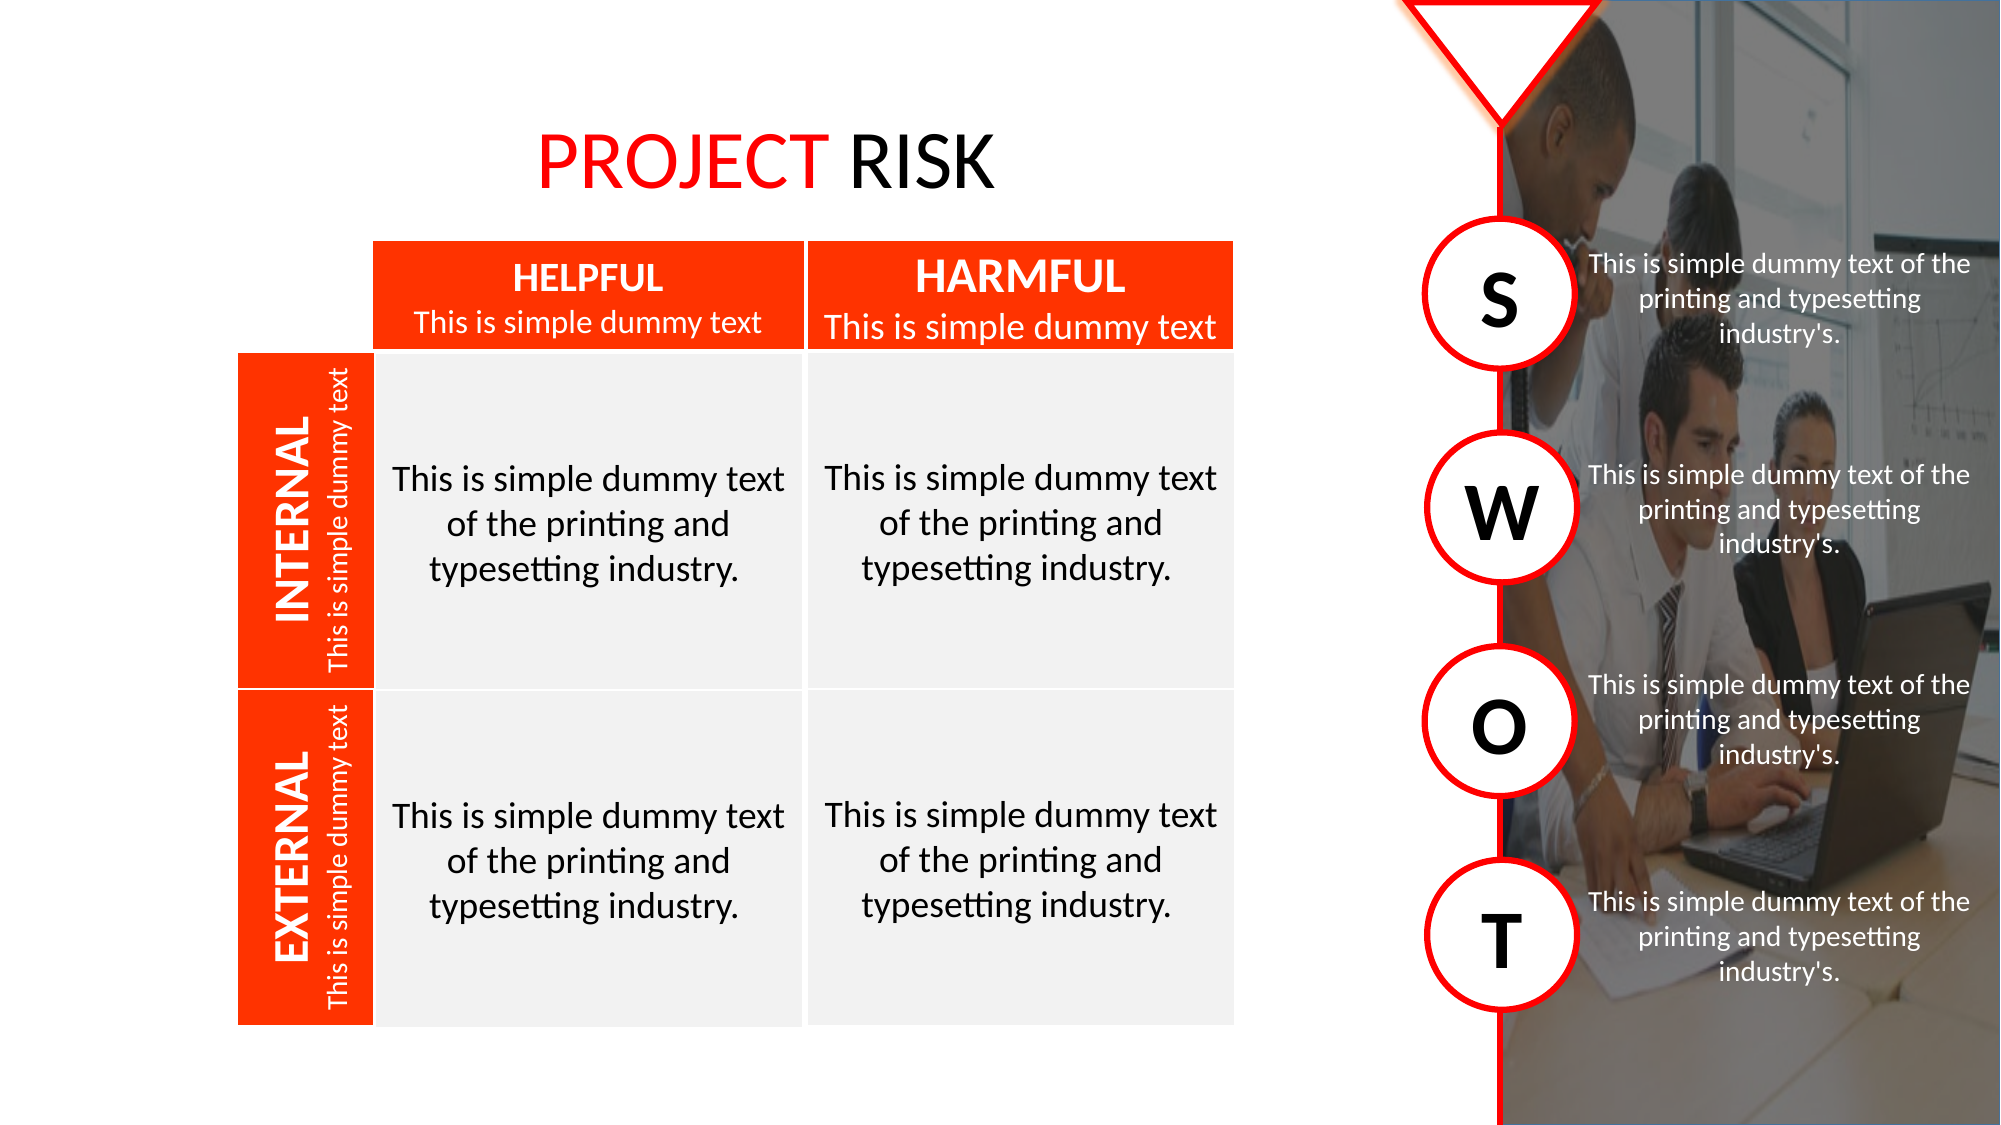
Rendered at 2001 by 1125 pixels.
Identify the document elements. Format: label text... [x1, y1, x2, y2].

text_box PROJECT RISK [411, 90, 1121, 220]
text_box O [1423, 645, 1499, 798]
picture [1499, 0, 2000, 1125]
text_box This is simple dummy text of the printing and typesetting industry. [806, 688, 1236, 1028]
text_box This is simple dummy text of the printing and typesetting industry. [806, 351, 1236, 688]
text_box EXTERNAL This is simple dummy text [236, 688, 375, 1027]
text_box T [1426, 858, 1499, 1011]
text_box This is simple dummy text of the printing and typesetting industry. [374, 689, 804, 1029]
text_box HELPFUL This is simple dummy text [371, 238, 806, 351]
text_box [1405, 1, 1499, 123]
text_box S [1423, 217, 1499, 370]
text_box INTERNAL This is simple dummy text [236, 351, 376, 690]
text_box W [1426, 431, 1499, 584]
text_box HARMFUL This is simple dummy text [806, 238, 1235, 351]
text_box This is simple dummy text of the printing and typesetting industry. [376, 352, 804, 689]
